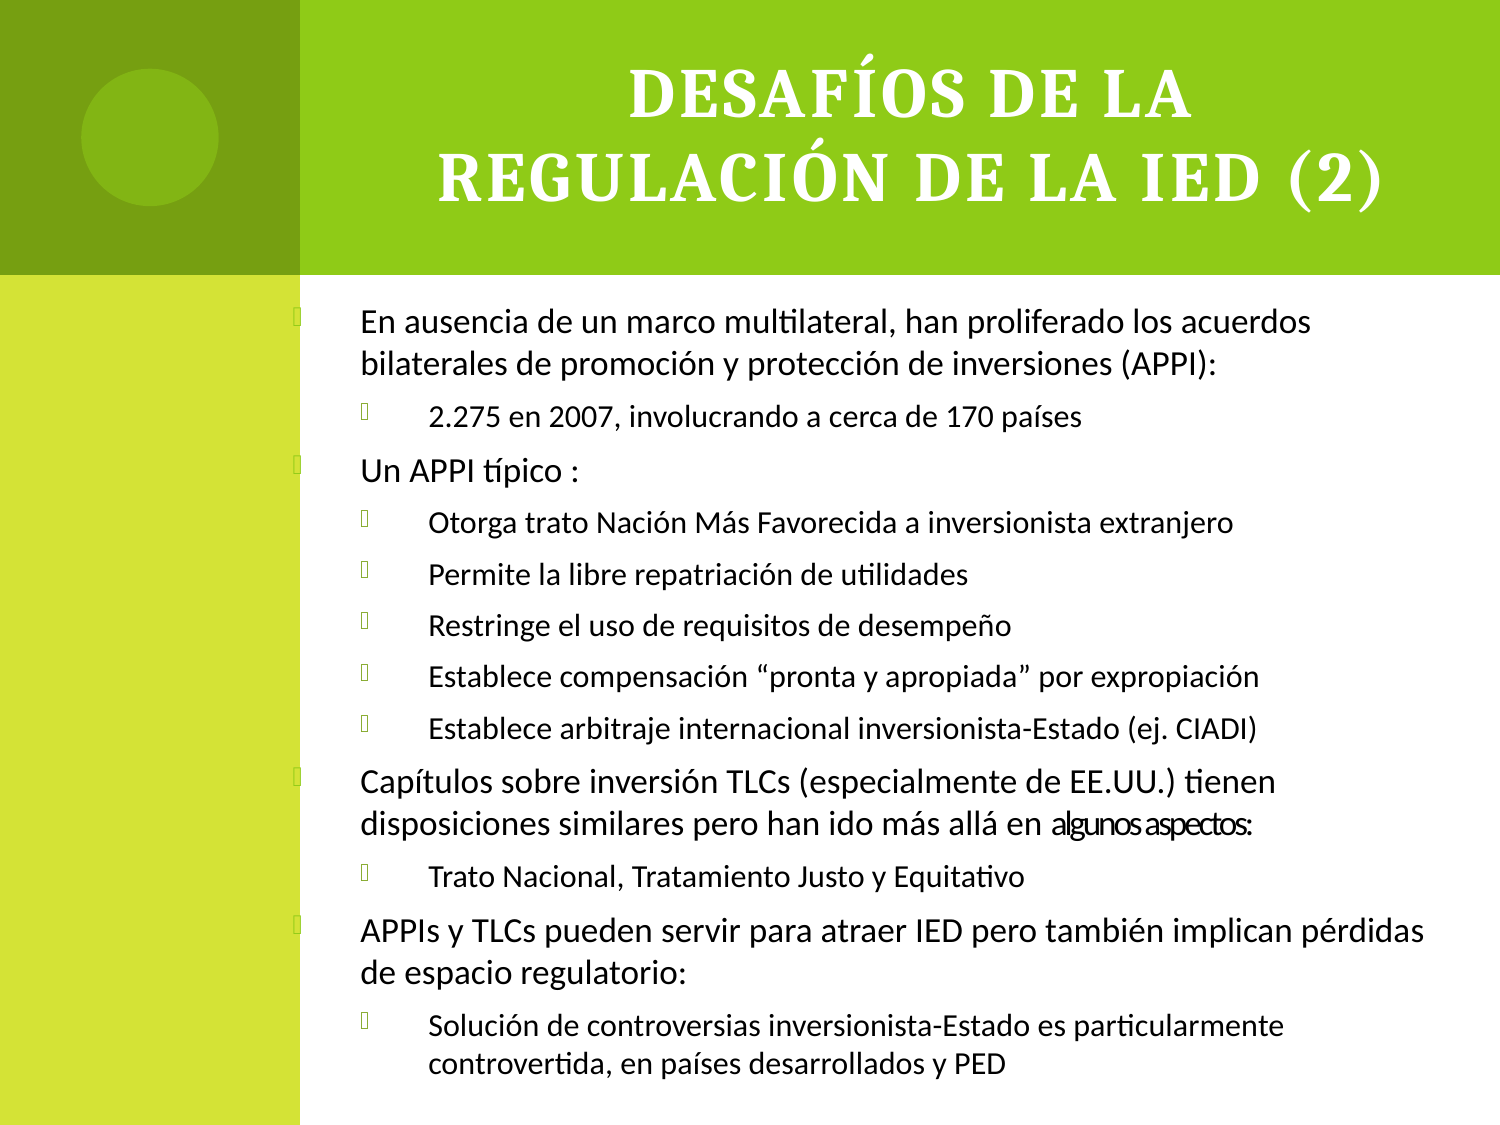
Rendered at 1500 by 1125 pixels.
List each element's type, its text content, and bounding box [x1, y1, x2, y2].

list En ausencia de un marco multilateral, han proliferado los acuerdos bilaterales de promoción y protección de inversiones (APPI): 2.275 en 2007, involucrando a cerca de 170 países Un APPI típico : Otorga trato Nación Más Favorecida a inversionista extranjero Permite la libre repatriación de utilidades Restringe el uso de requisitos de desempeño Establece compensación “pronta y apropiada” por expropiación Establece arbitraje internacional inversionista-Estado (ej. CIADI) Capítulos sobre inversión TLCs (especialmente de EE.UU.) tienen disposiciones similares pero han ido más allá en algunos aspectos: Trato Nacional, Tratamiento Justo y Equitativo APPIs y TLCs pueden servir para atraer IED pero también implican pérdidas de espacio regulatorio: Solución de controversias inversionista-Estado es particularmente controvertida, en países desarrollados y PED [277, 290, 1471, 1094]
title Desafíos de la regulación de la IED (2) [399, 37, 1425, 225]
